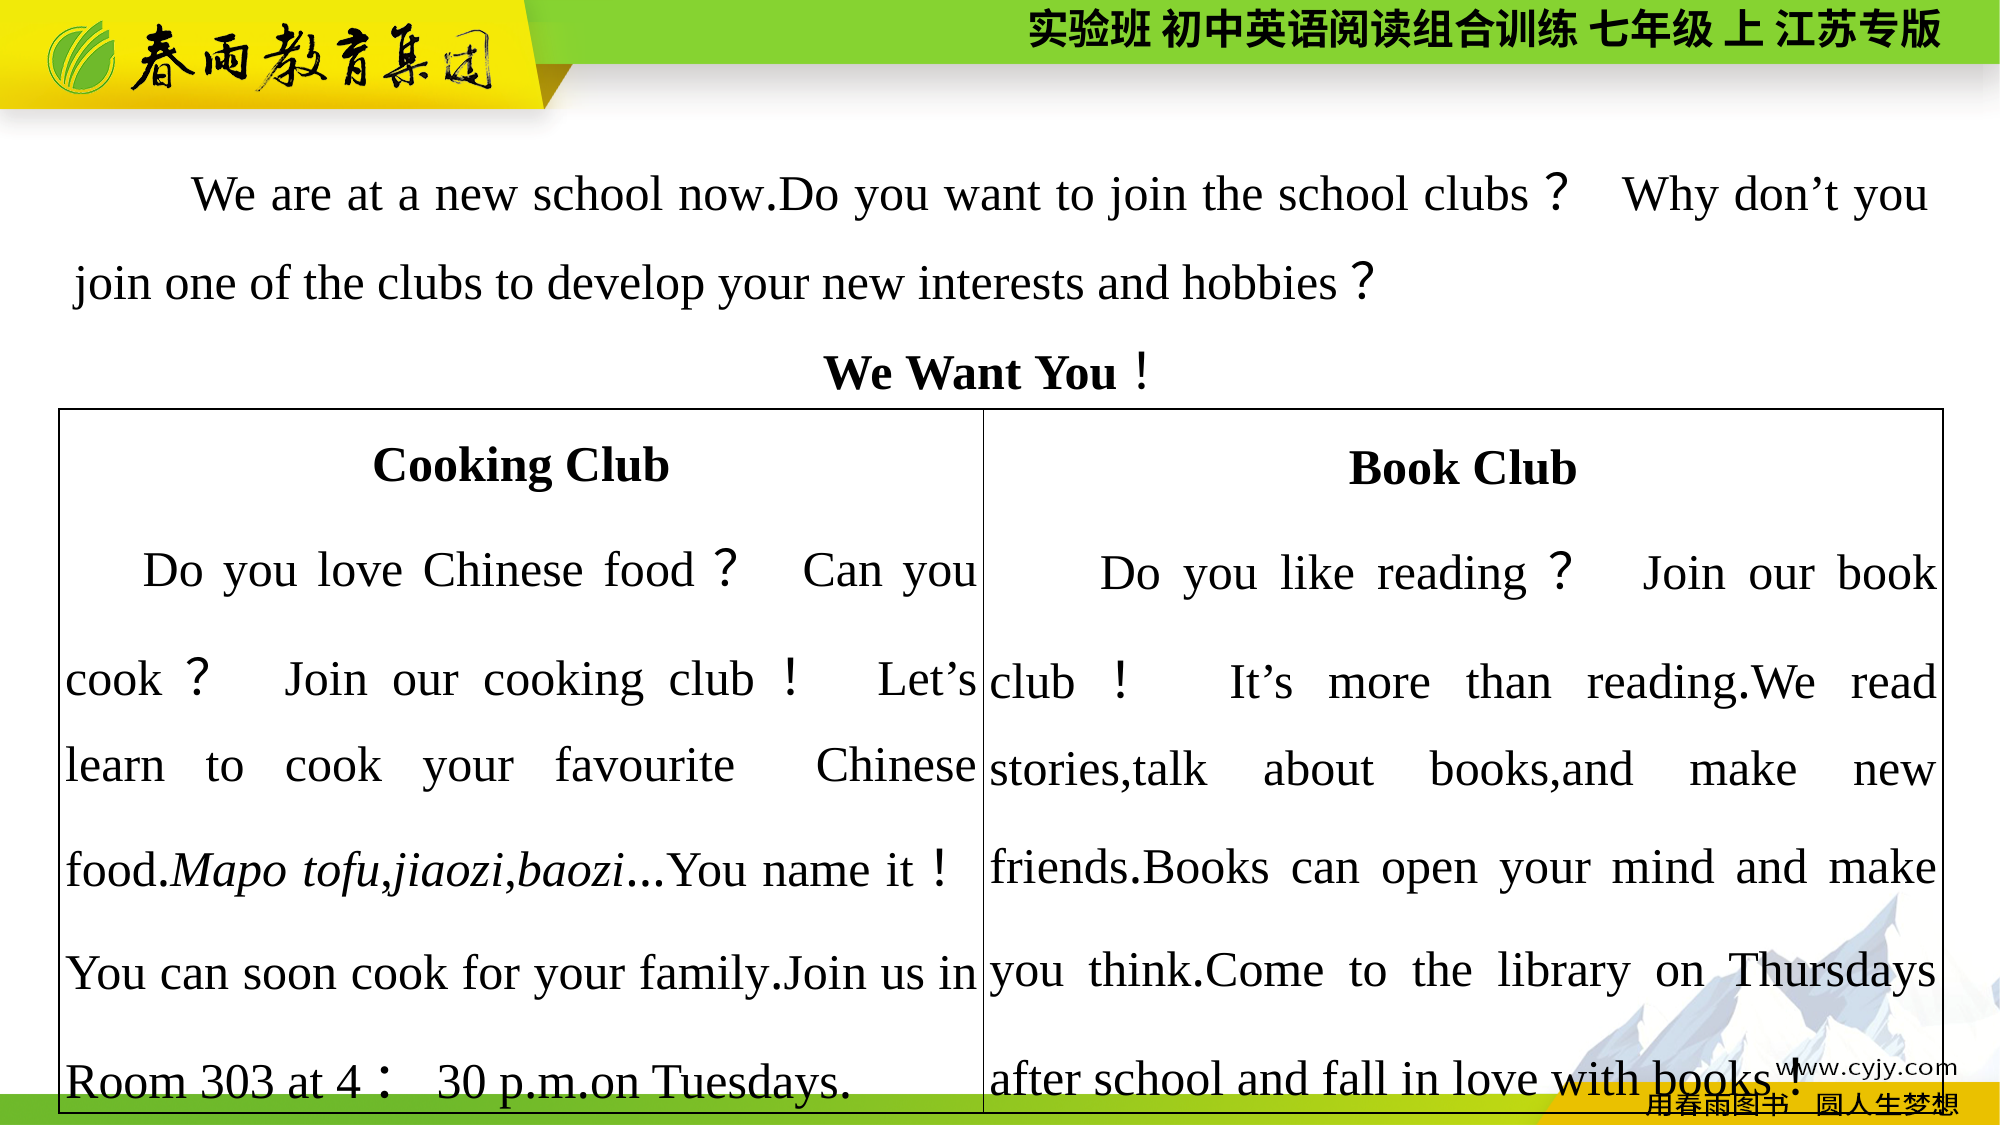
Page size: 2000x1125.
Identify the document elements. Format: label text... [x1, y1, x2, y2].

list We are at a new school now.Do you want to join the school clubs？ Why don’t you join one of the clubs to develop your new interests and hobbies？ We Want You！ [59, 122, 1944, 399]
table_header Cooking Club Do you love Chinese food？ Can you cook？ Join our cooking club！ Let’s learn to cook your favourite Chinese food.Mapo tofu,jiaozi,baozi...You name it！ You can soon cook for your family.Join us in Room 303 at 4：30 p.m.on Tuesdays. [60, 410, 983, 1112]
table_header Book Club Do you like reading？ Join our book club！ It’s more than reading.We read stories,talk about books,and make new friends.Books can open your mind and make you think.Come to the library on Thursdays after school and fall in love with books！ [984, 410, 1942, 1112]
picture [0, 0, 2000, 1125]
